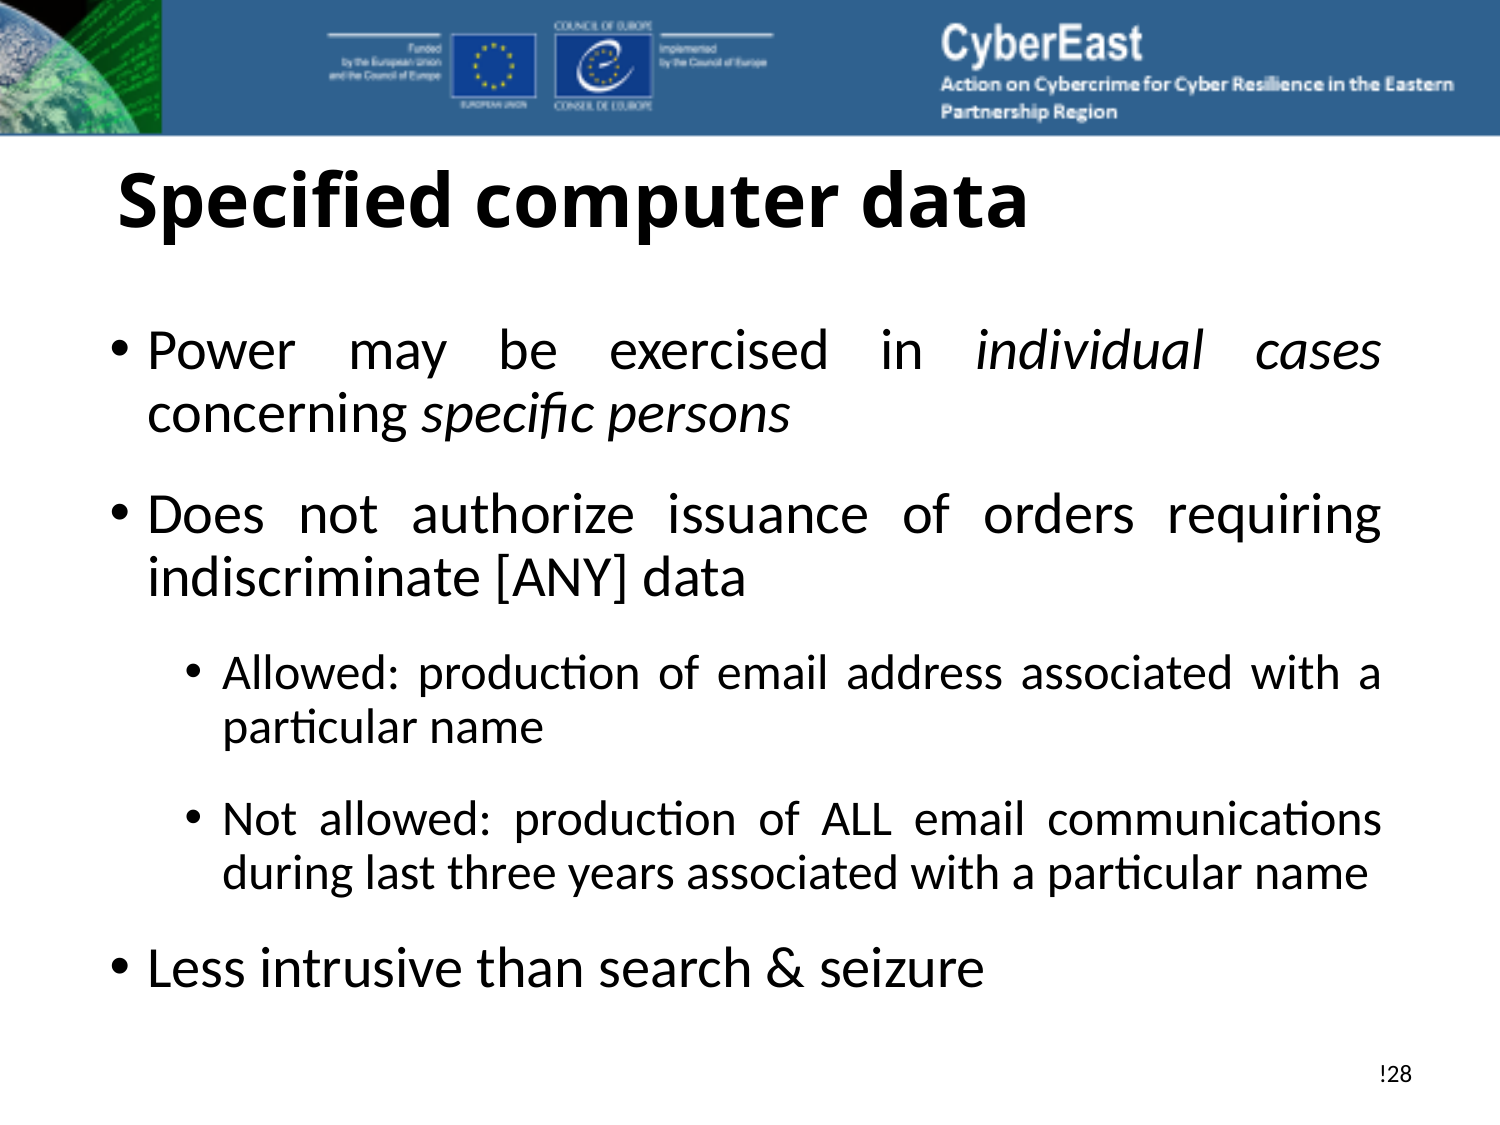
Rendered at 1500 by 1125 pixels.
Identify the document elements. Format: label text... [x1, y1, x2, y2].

slide_number !28 [1077, 1042, 1428, 1103]
title Specified computer data [102, 94, 1396, 312]
picture [0, 0, 1500, 1125]
list Power may be exercised in individual cases concerning specific persons Does not authorize issuance of orders requiring indiscriminate [ANY] data Allowed: production of email address associated with a particular name Not allowed: production of ALL email communications during last three years associated with a particular name Less intrusive than search & seizure [94, 312, 1398, 1070]
